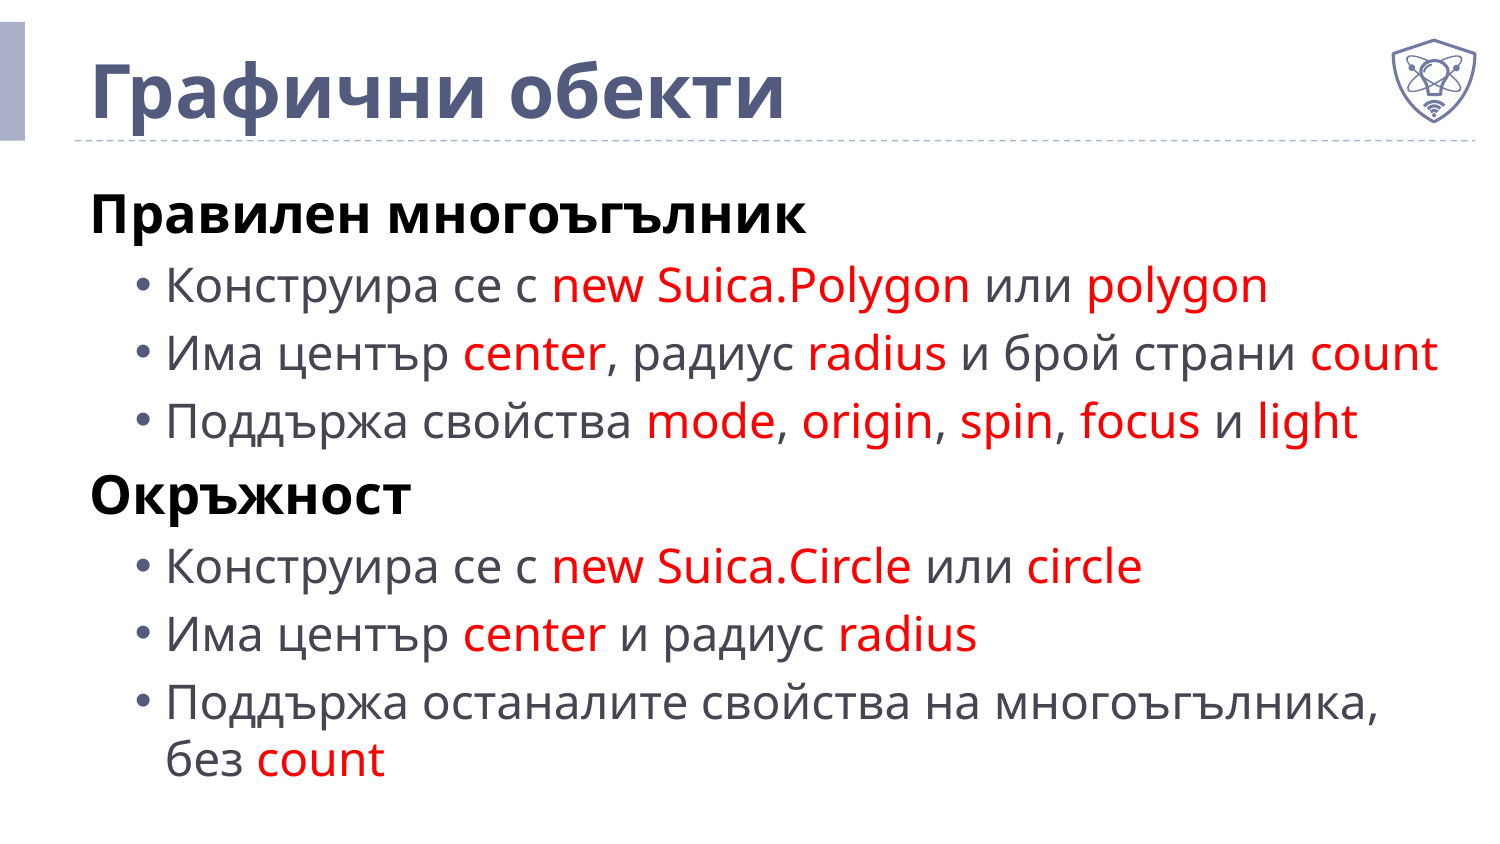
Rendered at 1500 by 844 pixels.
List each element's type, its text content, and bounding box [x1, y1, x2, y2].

list Правилен многоъгълник Конструира се с new Suica.Polygon или polygon Има център center, радиус radius и брой страни count Поддържа свойства mode, origin, spin, focus и light Окръжност Конструира се с new Suica.Circle или circle Има център center и радиус radius Поддържа останалите свойства на многоъгълника, без count [75, 171, 1475, 835]
title Графични обекти [75, 18, 1475, 141]
